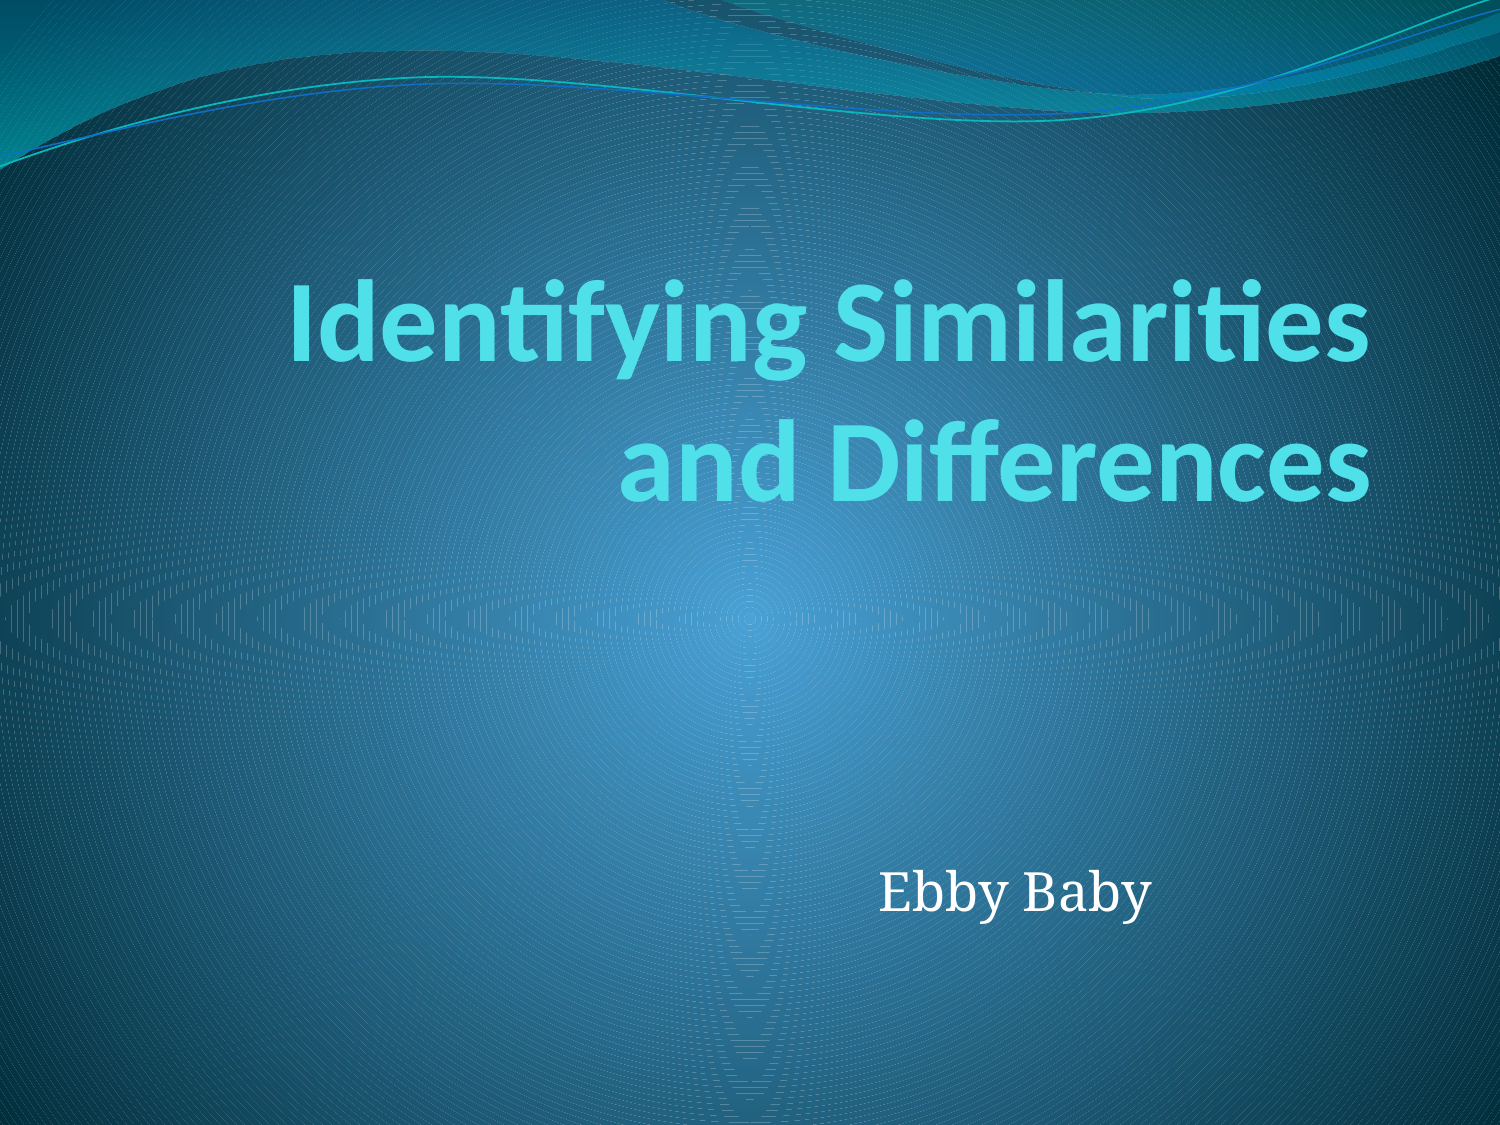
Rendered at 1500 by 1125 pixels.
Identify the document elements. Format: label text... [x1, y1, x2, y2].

subtitle Ebby Baby [150, 849, 1163, 1035]
title Identifying Similarities and Differences [87, 224, 1376, 525]
